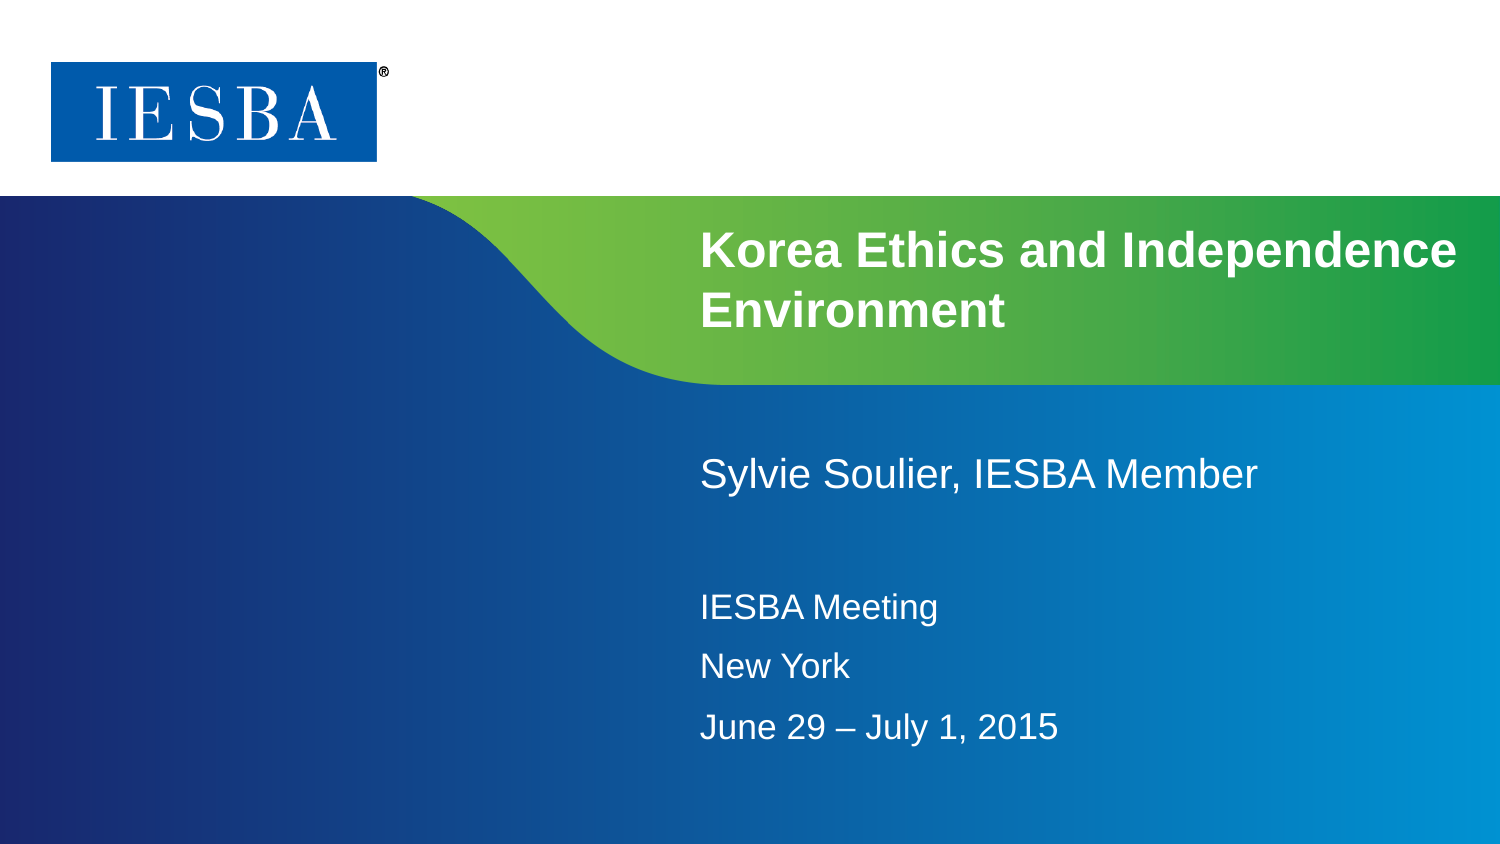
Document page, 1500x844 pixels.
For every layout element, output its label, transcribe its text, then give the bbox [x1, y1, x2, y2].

title Korea Ethics and Independence Environment [699, 209, 1463, 332]
subtitle Sylvie Soulier, IESBA Member IESBA Meeting New York June 29 – July 1, 2015 [699, 446, 1363, 785]
picture [51, 62, 389, 162]
picture [412, 196, 1500, 385]
